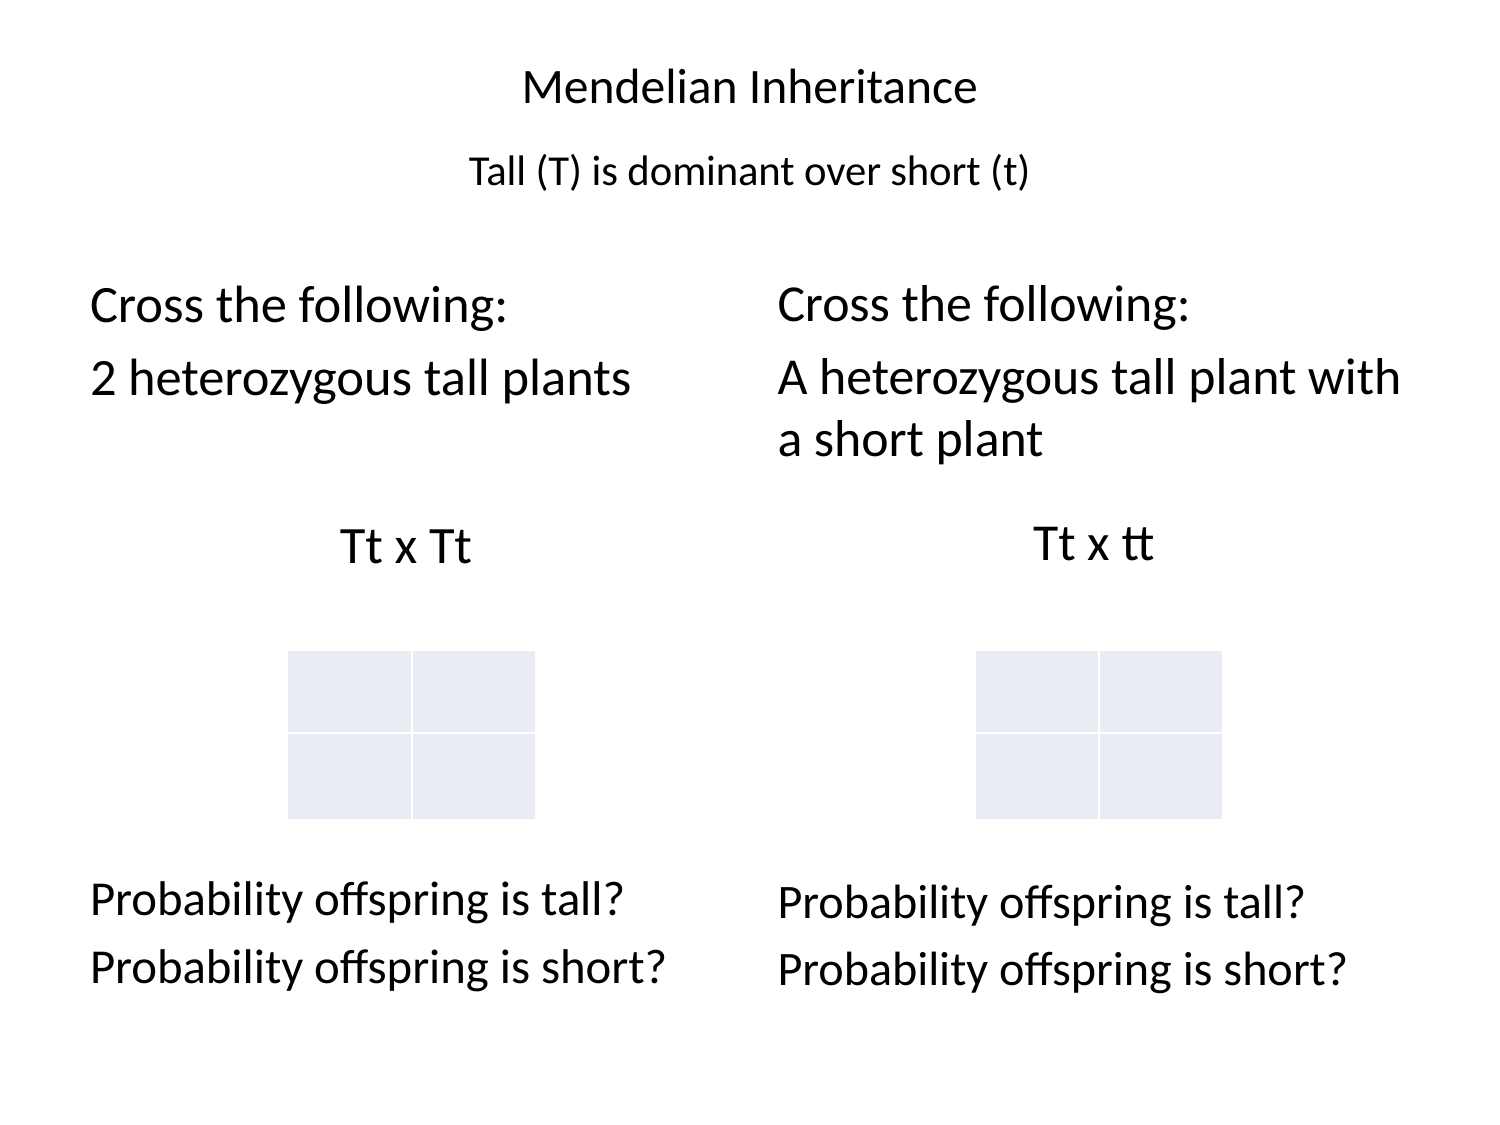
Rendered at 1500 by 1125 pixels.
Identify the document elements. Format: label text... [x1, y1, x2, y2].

table_cell [1100, 734, 1222, 819]
table_header [288, 651, 411, 732]
list Cross the following: A heterozygous tall plant with a short plant Tt x tt Probability offspring is tall? Probability offspring is short? [762, 262, 1425, 1005]
table_cell [413, 734, 535, 819]
table_header [976, 651, 1098, 732]
table_header [413, 651, 535, 732]
list Cross the following: 2 heterozygous tall plants Tt x Tt Probability offspring is tall? Probability offspring is short? [75, 262, 738, 1005]
table_cell [288, 734, 411, 819]
title Mendelian Inheritance Tall (T) is dominant over short (t) [75, 45, 1425, 275]
table_cell [976, 734, 1098, 819]
table_header [1100, 651, 1222, 732]
